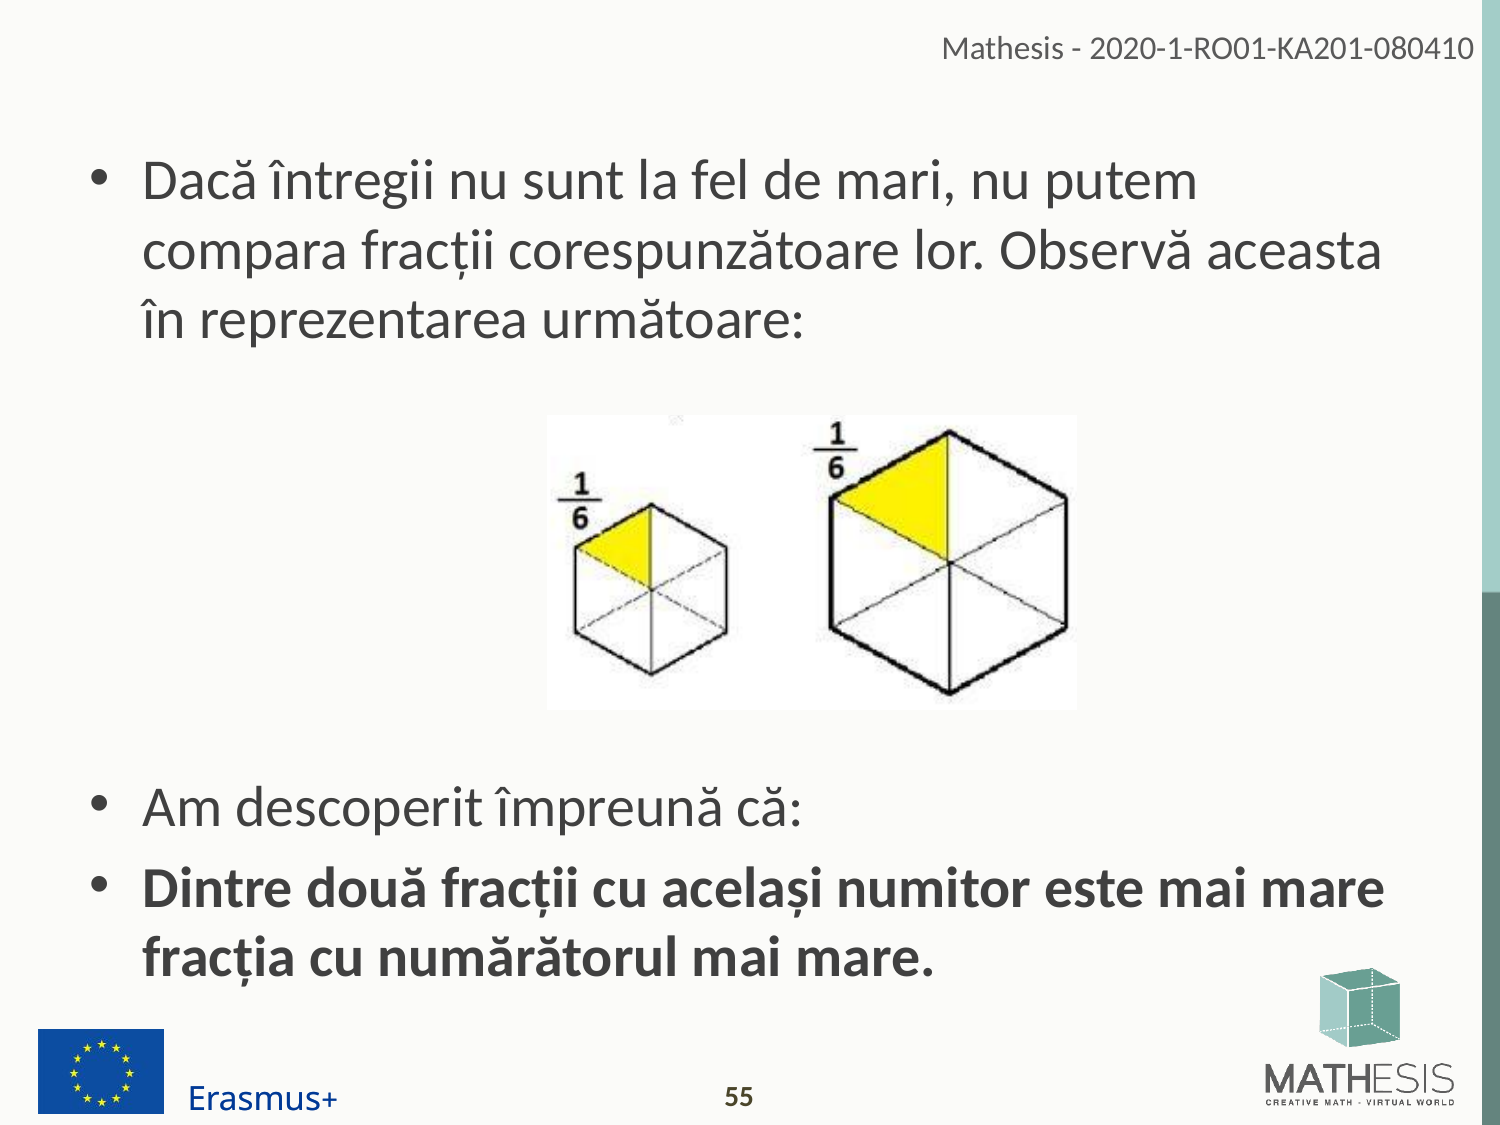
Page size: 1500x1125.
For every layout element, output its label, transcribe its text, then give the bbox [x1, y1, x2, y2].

list Dacă întregii nu sunt la fel de mari, nu putem compara fracții corespunzătoare lor. Observă aceasta în reprezentarea următoare: Am descoperit împreună că: Dintre două fracții cu același numitor este mai mare fracția cu numărătorul mai mare. [75, 134, 1425, 1005]
picture [546, 415, 1078, 710]
picture [38, 1029, 164, 1114]
